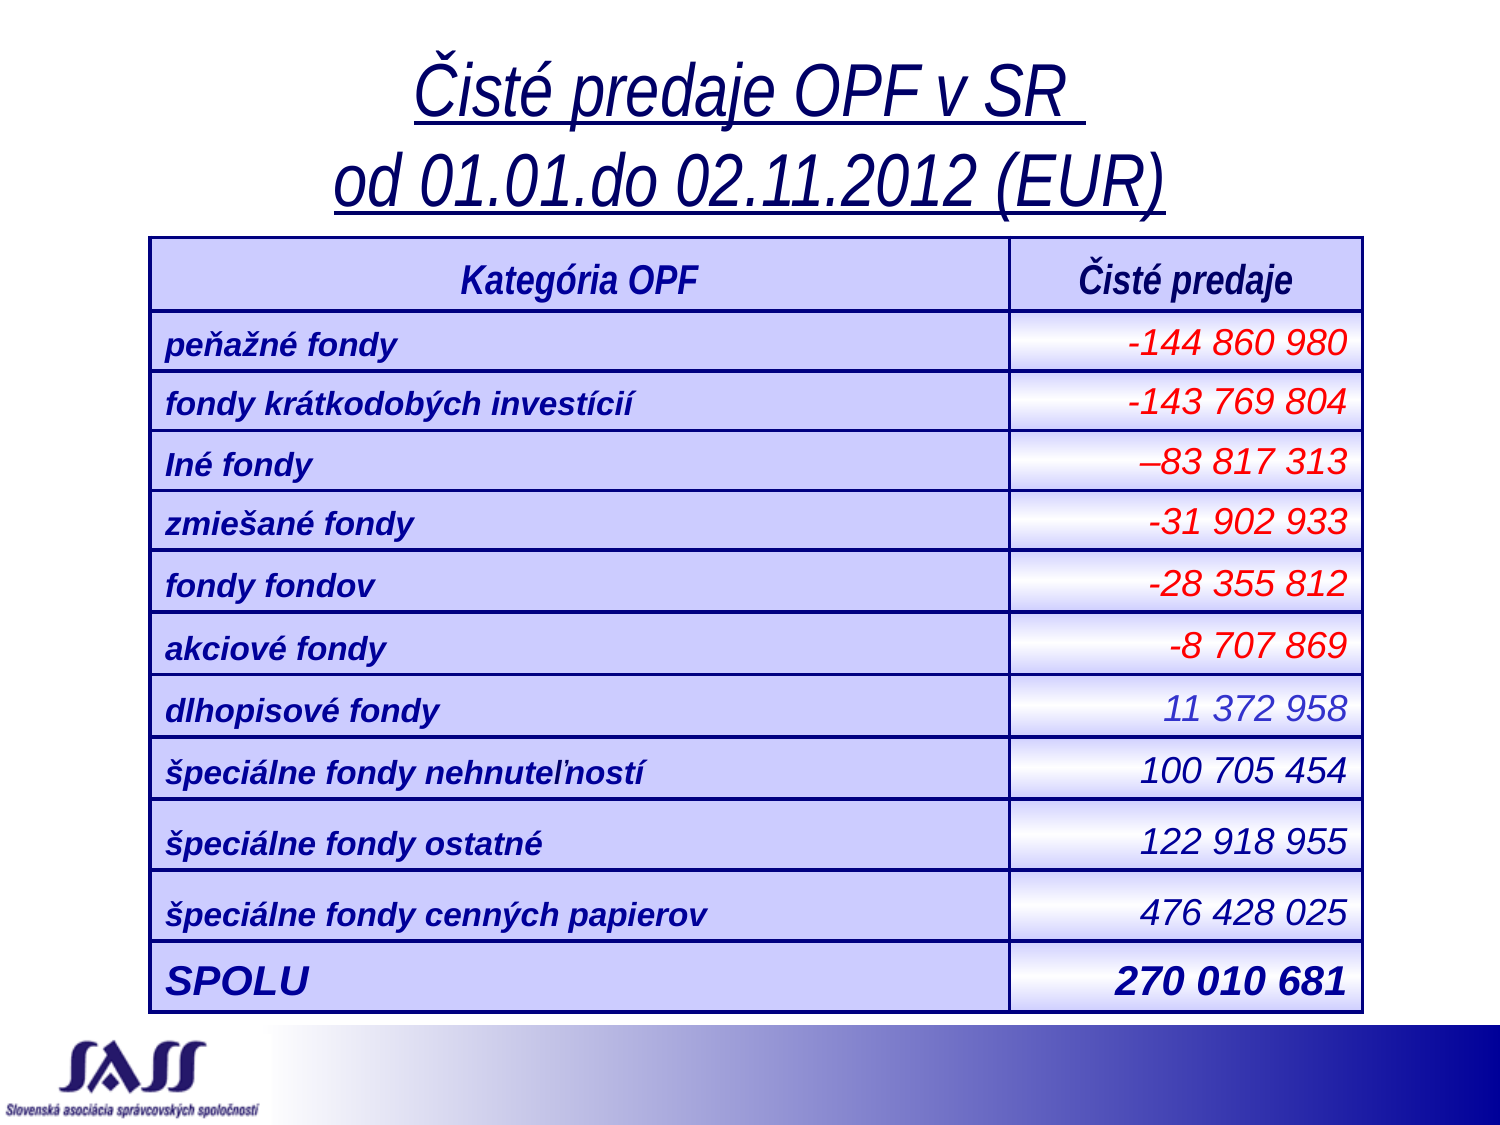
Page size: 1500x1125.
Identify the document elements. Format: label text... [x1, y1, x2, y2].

table_cell akciové fondy [152, 614, 1008, 673]
table_cell Iné fondy [152, 432, 1008, 489]
table_cell SPOLU [152, 943, 1008, 1010]
table_cell fondy fondov [152, 552, 1008, 610]
table_cell zmiešané fondy [152, 492, 1008, 548]
table_cell 270 010 681 [1011, 943, 1361, 1010]
table_header Kategória OPF [152, 239, 1008, 309]
table_cell dlhopisové fondy [152, 676, 1008, 735]
title Čisté predaje OPF v SR od 01.01.do 02.11.2012 (EUR) [74, 37, 1426, 226]
table_cell špeciálne fondy nehnuteľností [152, 739, 1008, 797]
picture [0, 1034, 272, 1125]
table_cell -8 707 869 [1011, 614, 1361, 673]
text_box [262, 1025, 1500, 1125]
table_cell 476 428 025 [1011, 872, 1361, 939]
table_cell -144 860 980 [1011, 313, 1361, 369]
table_header Čisté predaje [1011, 239, 1361, 309]
table_cell –83 817 313 [1011, 432, 1361, 489]
table_cell špeciálne fondy ostatné [152, 801, 1008, 868]
table_cell 11 372 958 [1011, 676, 1361, 735]
table_cell -28 355 812 [1011, 552, 1361, 610]
table_cell fondy krátkodobých investícií [152, 373, 1008, 429]
table_cell 122 918 955 [1011, 801, 1361, 868]
table_cell -31 902 933 [1011, 492, 1361, 548]
table_cell 100 705 454 [1011, 739, 1361, 797]
table_cell -143 769 804 [1011, 373, 1361, 429]
table_cell peňažné fondy [152, 313, 1008, 369]
table_cell špeciálne fondy cenných papierov [152, 872, 1008, 939]
